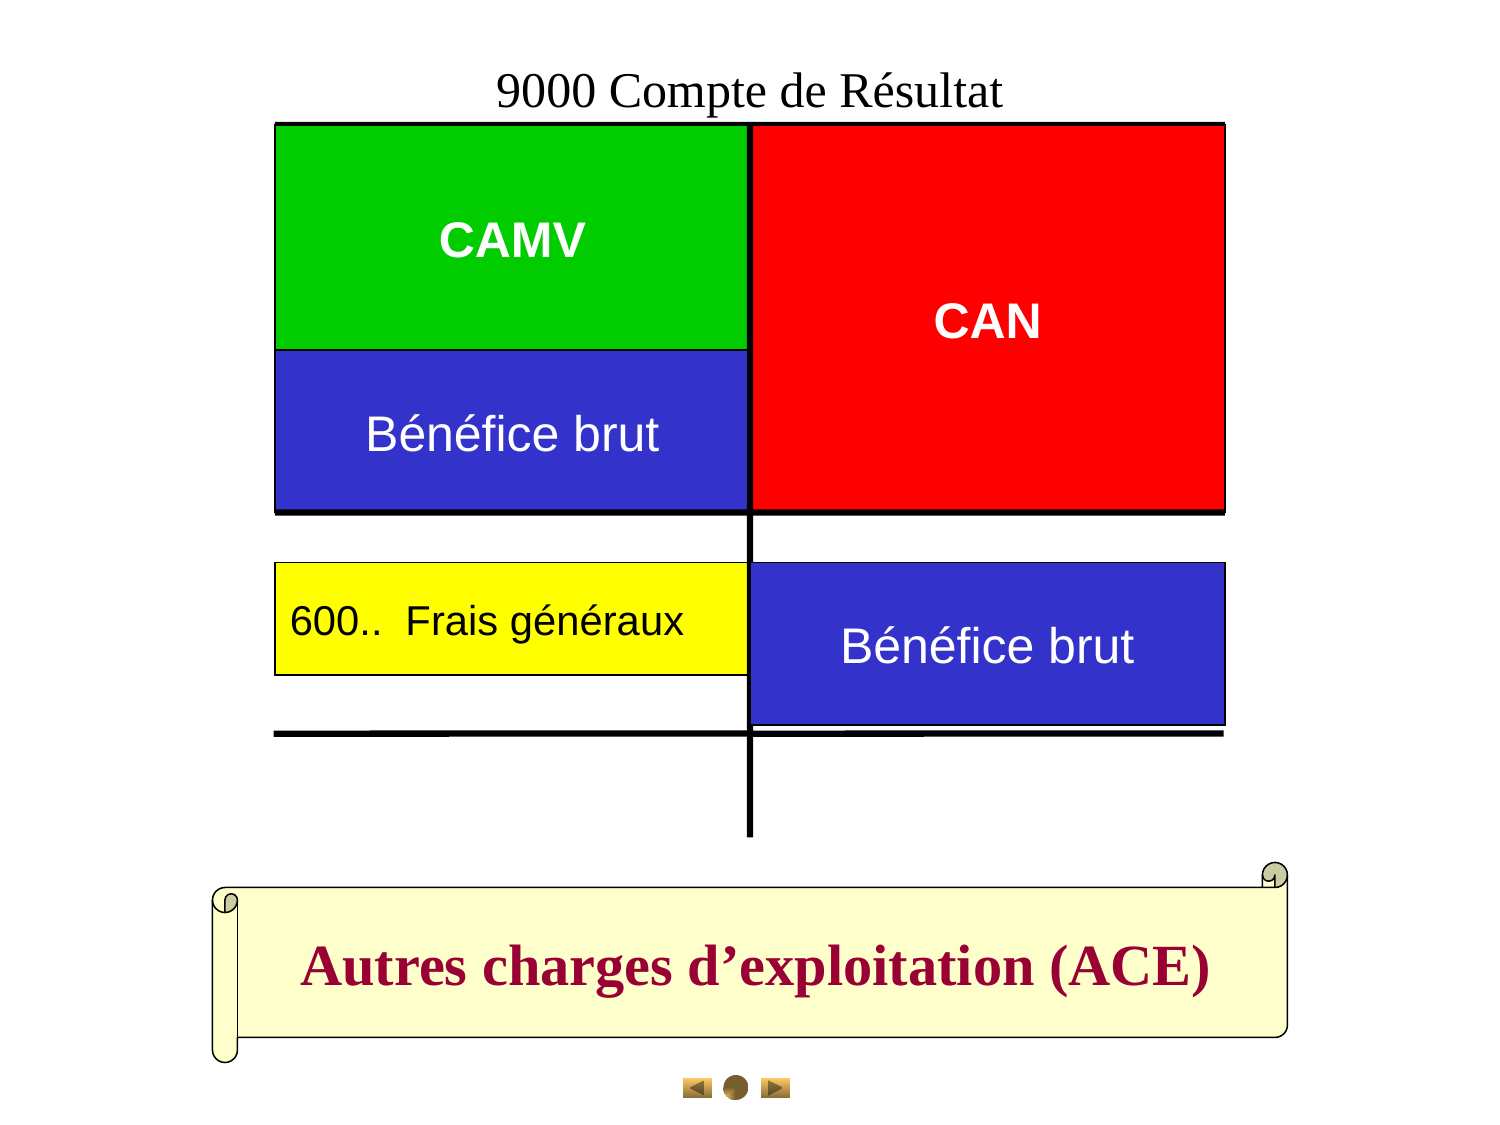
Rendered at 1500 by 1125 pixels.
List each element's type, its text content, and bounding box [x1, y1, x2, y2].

text_box Bénéfice brut [750, 562, 1225, 725]
text_box CAMV [275, 125, 750, 349]
text_box CAN [751, 125, 1225, 512]
text_box Bénéfice brut [275, 349, 750, 512]
text_box Autres charges d’exploitation (ACE) [212, 862, 1288, 1063]
text_box 600.. Frais généraux [275, 562, 750, 675]
text_box 9000 Compte de Résultat [275, 49, 1225, 125]
